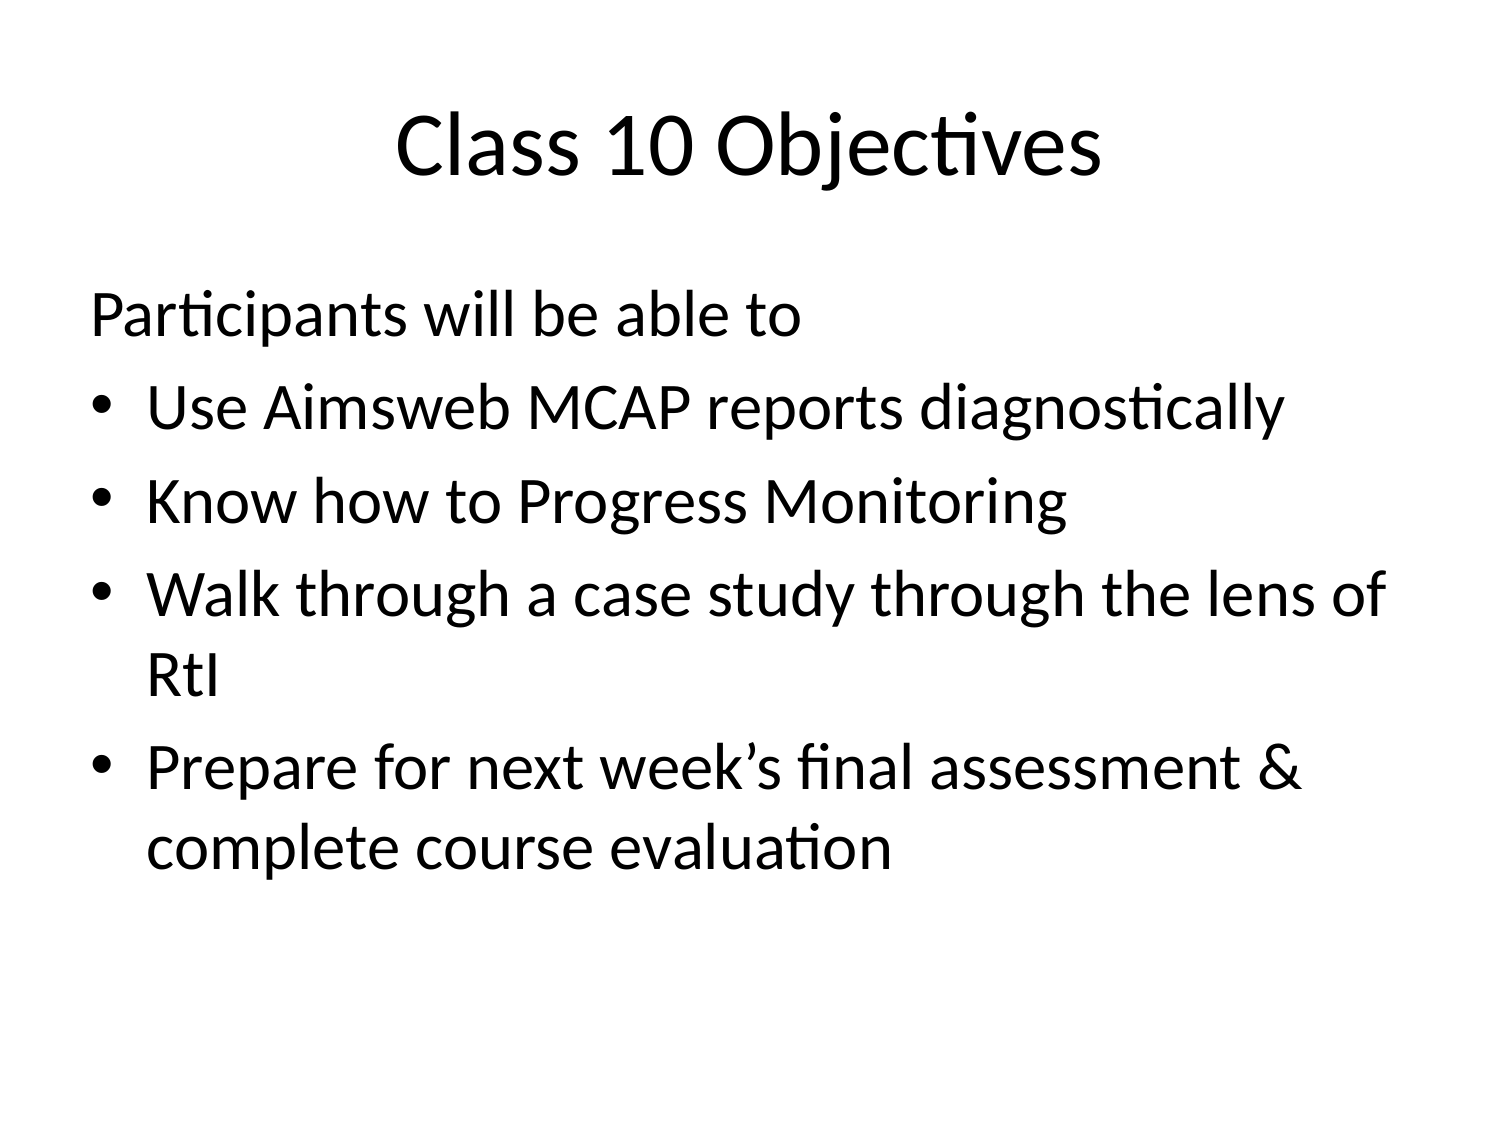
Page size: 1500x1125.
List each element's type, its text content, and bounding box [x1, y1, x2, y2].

list Participants will be able to Use Aimsweb MCAP reports diagnostically Know how to Progress Monitoring Walk through a case study through the lens of RtI Prepare for next week’s final assessment & complete course evaluation [75, 262, 1425, 1005]
title Class 10 Objectives [75, 45, 1425, 233]
